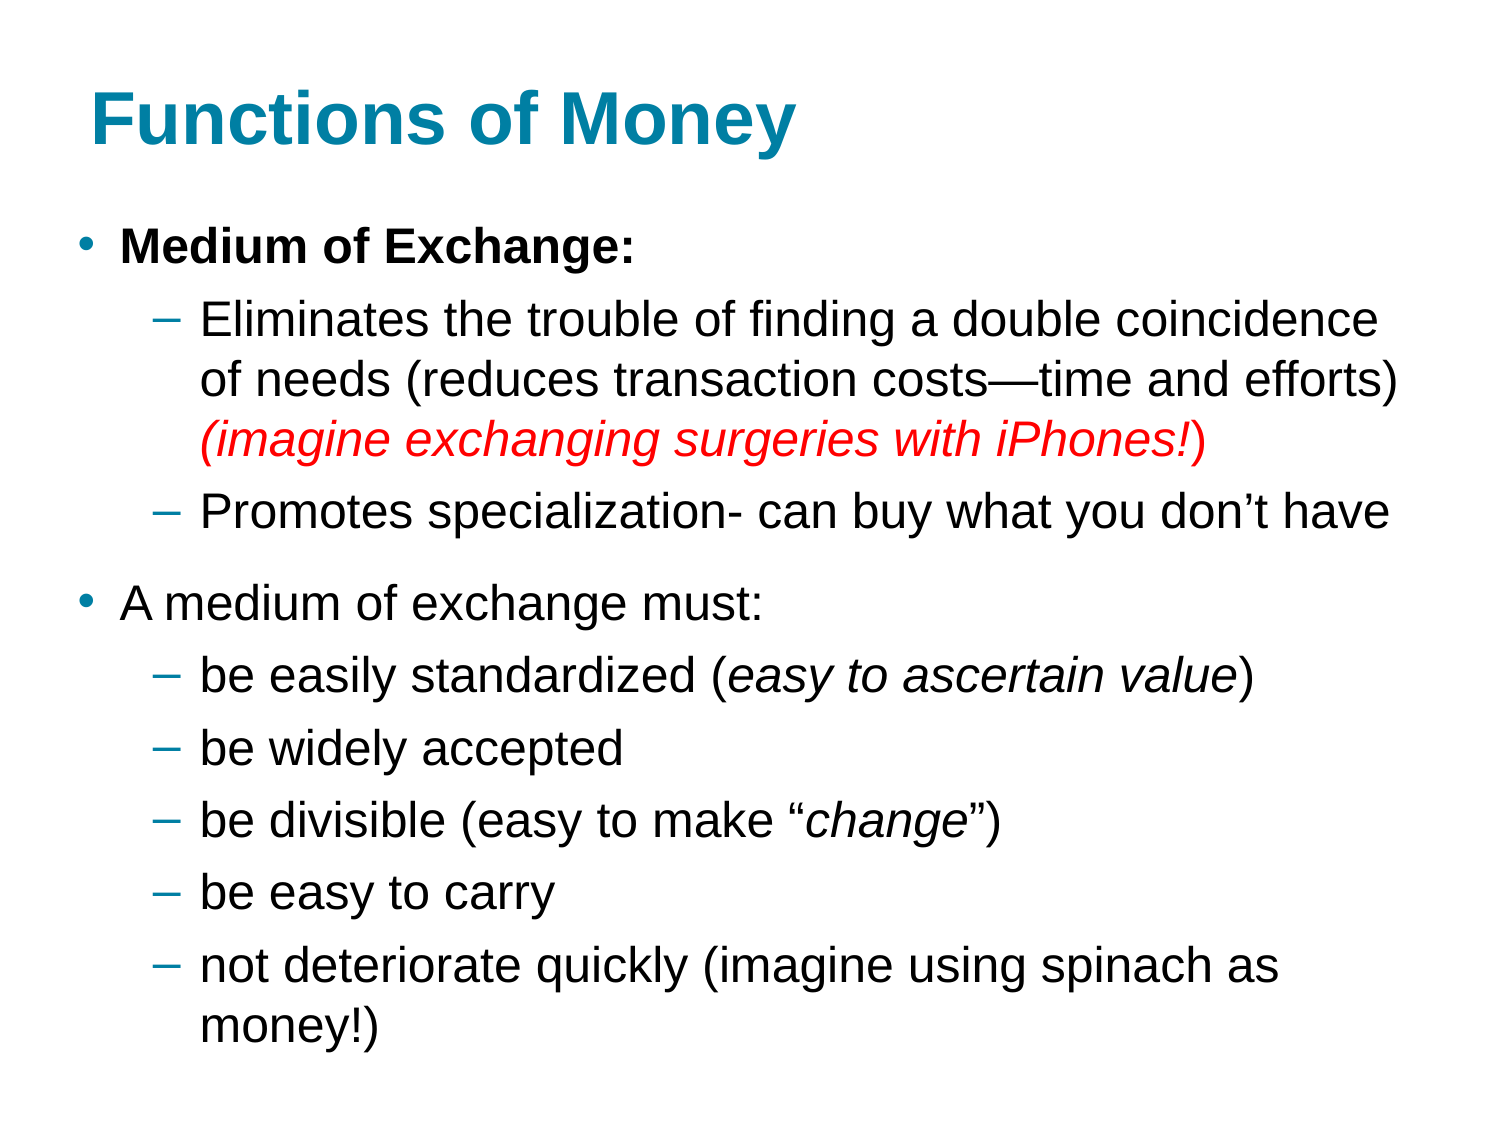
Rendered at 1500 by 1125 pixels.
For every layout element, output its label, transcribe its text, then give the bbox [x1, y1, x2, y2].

title Functions of Money [75, 35, 1425, 175]
list Medium of Exchange: Eliminates the trouble of finding a double coincidence of needs (reduces transaction costs—time and efforts) (imagine exchanging surgeries with iPhones!) Promotes specialization- can buy what you don’t have A medium of exchange must: be easily standardized (easy to ascertain value) be widely accepted be divisible (easy to make “change”) be easy to carry not deteriorate quickly (imagine using spinach as money!) [62, 198, 1445, 964]
